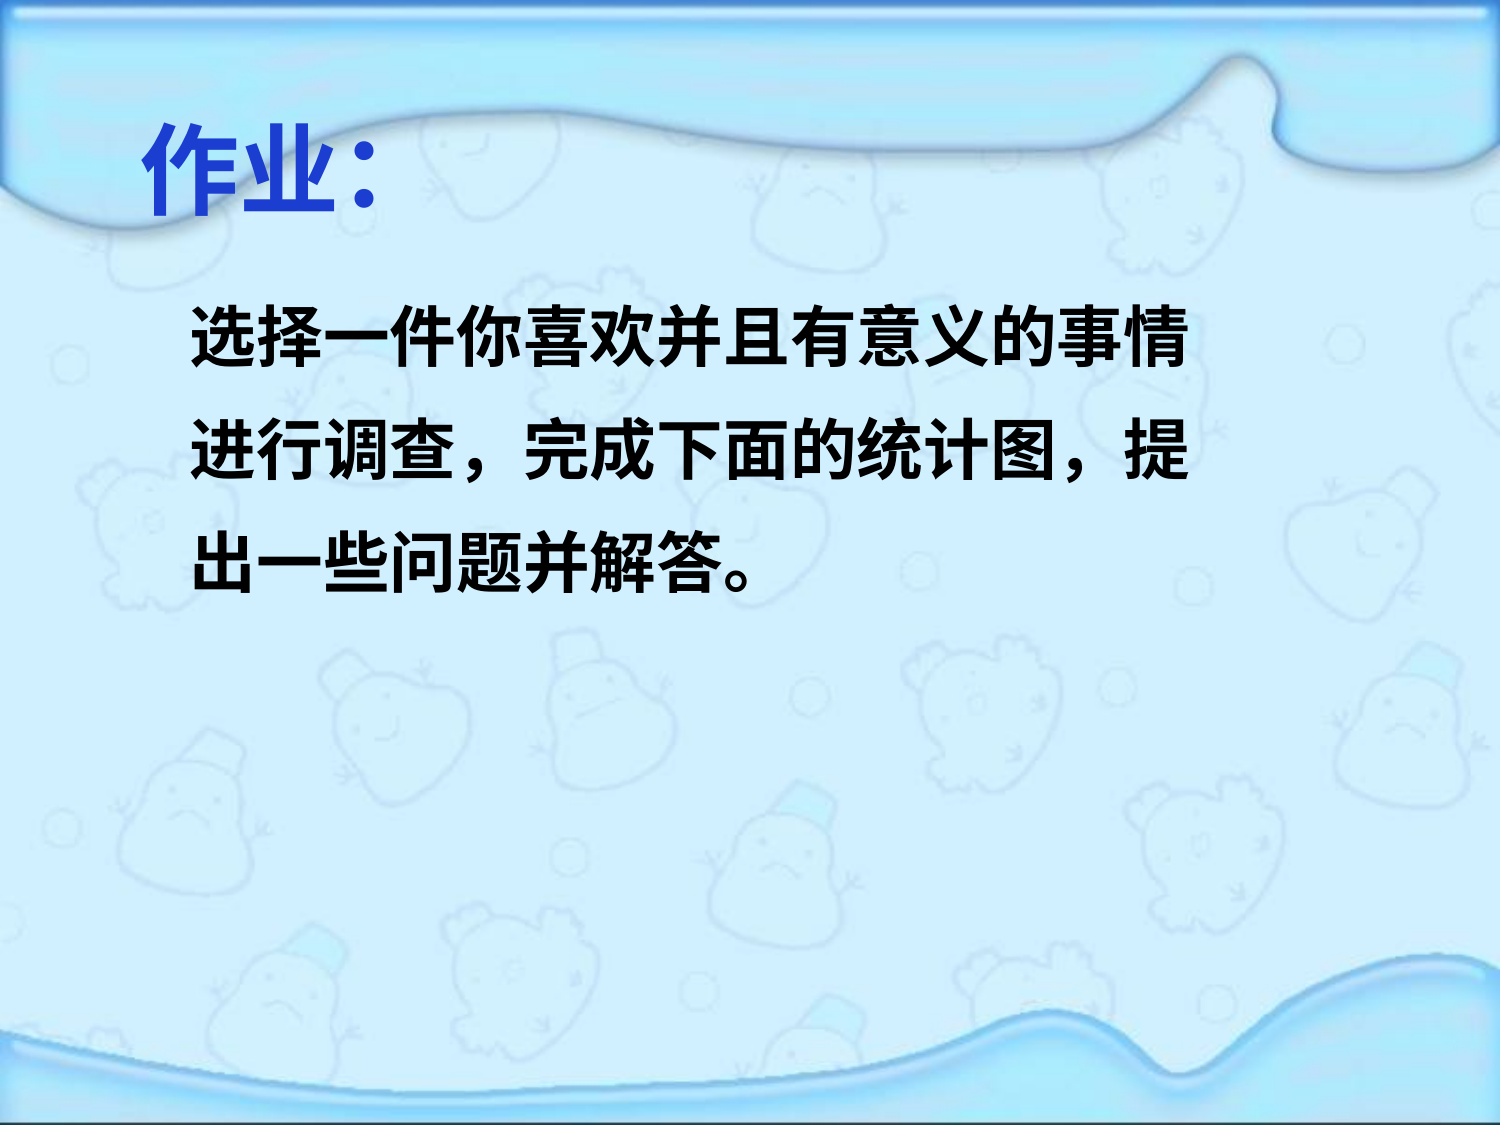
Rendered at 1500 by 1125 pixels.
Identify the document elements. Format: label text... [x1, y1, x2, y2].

picture [0, 0, 1500, 1125]
text_box 作业： [124, 99, 650, 235]
text_box 选择一件你喜欢并且有意义的事情 进行调查，完成下面的统计图，提 出一些问题并解答。 [174, 287, 1388, 609]
